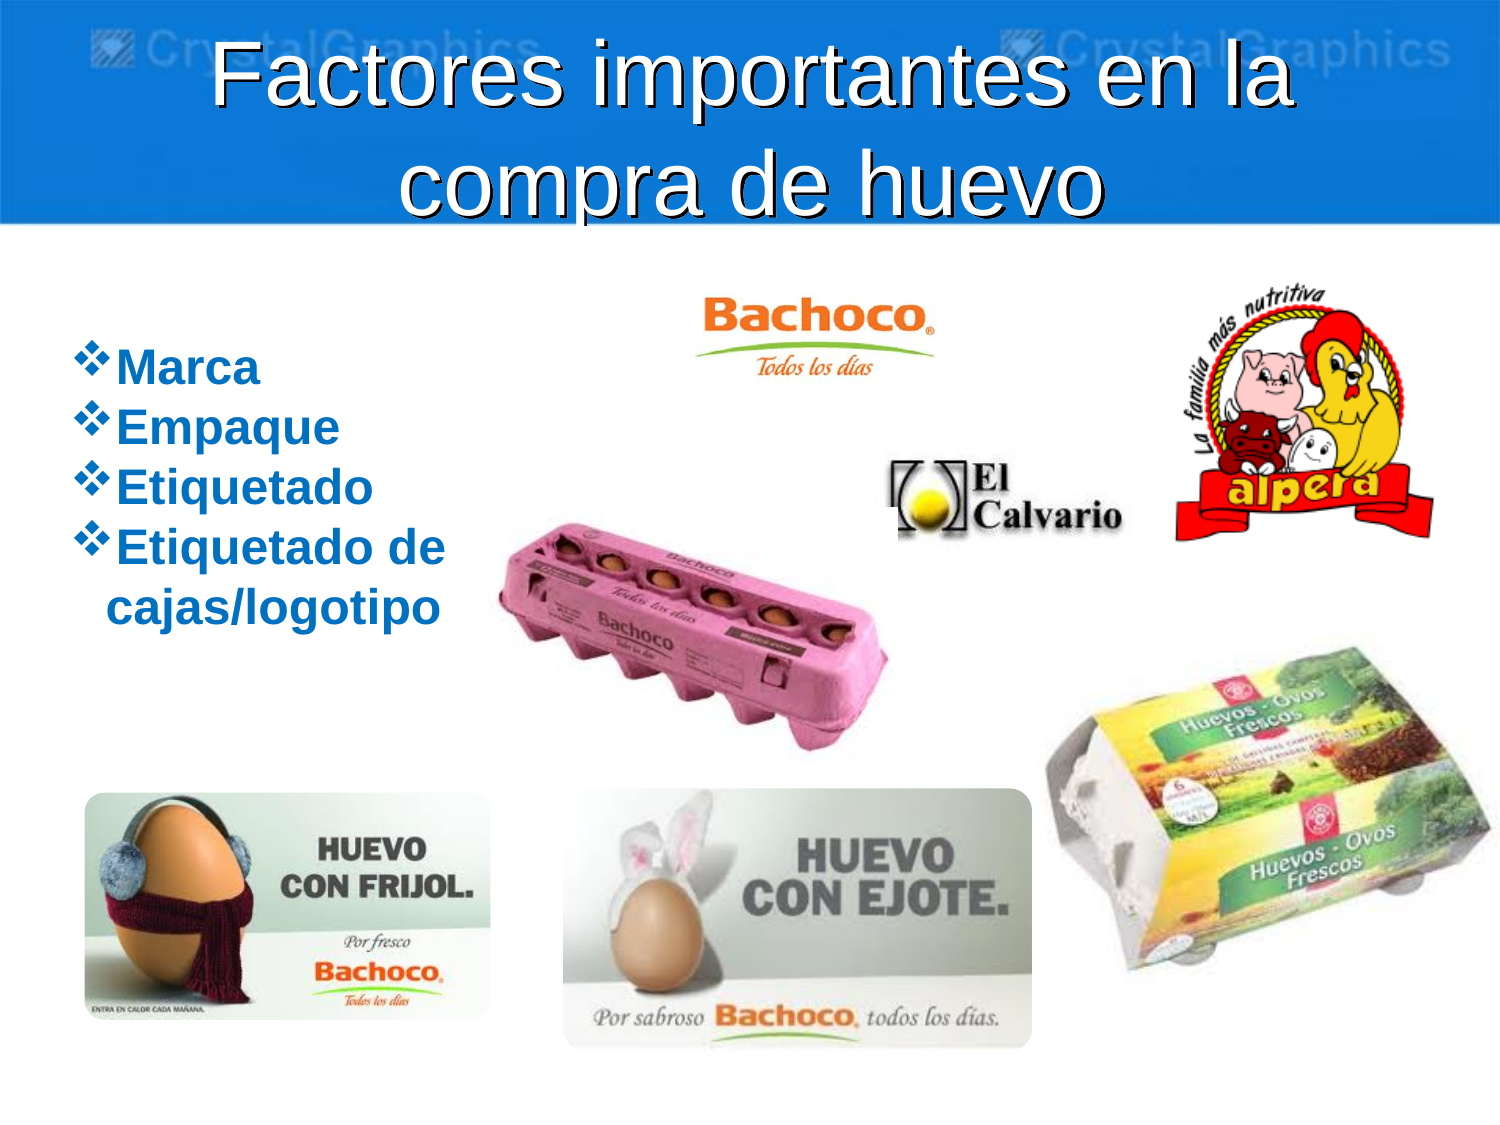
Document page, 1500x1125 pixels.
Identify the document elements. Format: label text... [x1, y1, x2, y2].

title Factores importantes en la compra de huevo [77, 29, 1428, 218]
picture [0, 0, 1500, 226]
picture [84, 792, 491, 1021]
picture [1170, 277, 1440, 547]
text_box [0, 226, 1500, 1125]
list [690, 240, 948, 434]
text_box Marca Empaque Etiquetado Etiquetado de cajas/logotipo [55, 327, 490, 703]
picture [487, 376, 1500, 1052]
